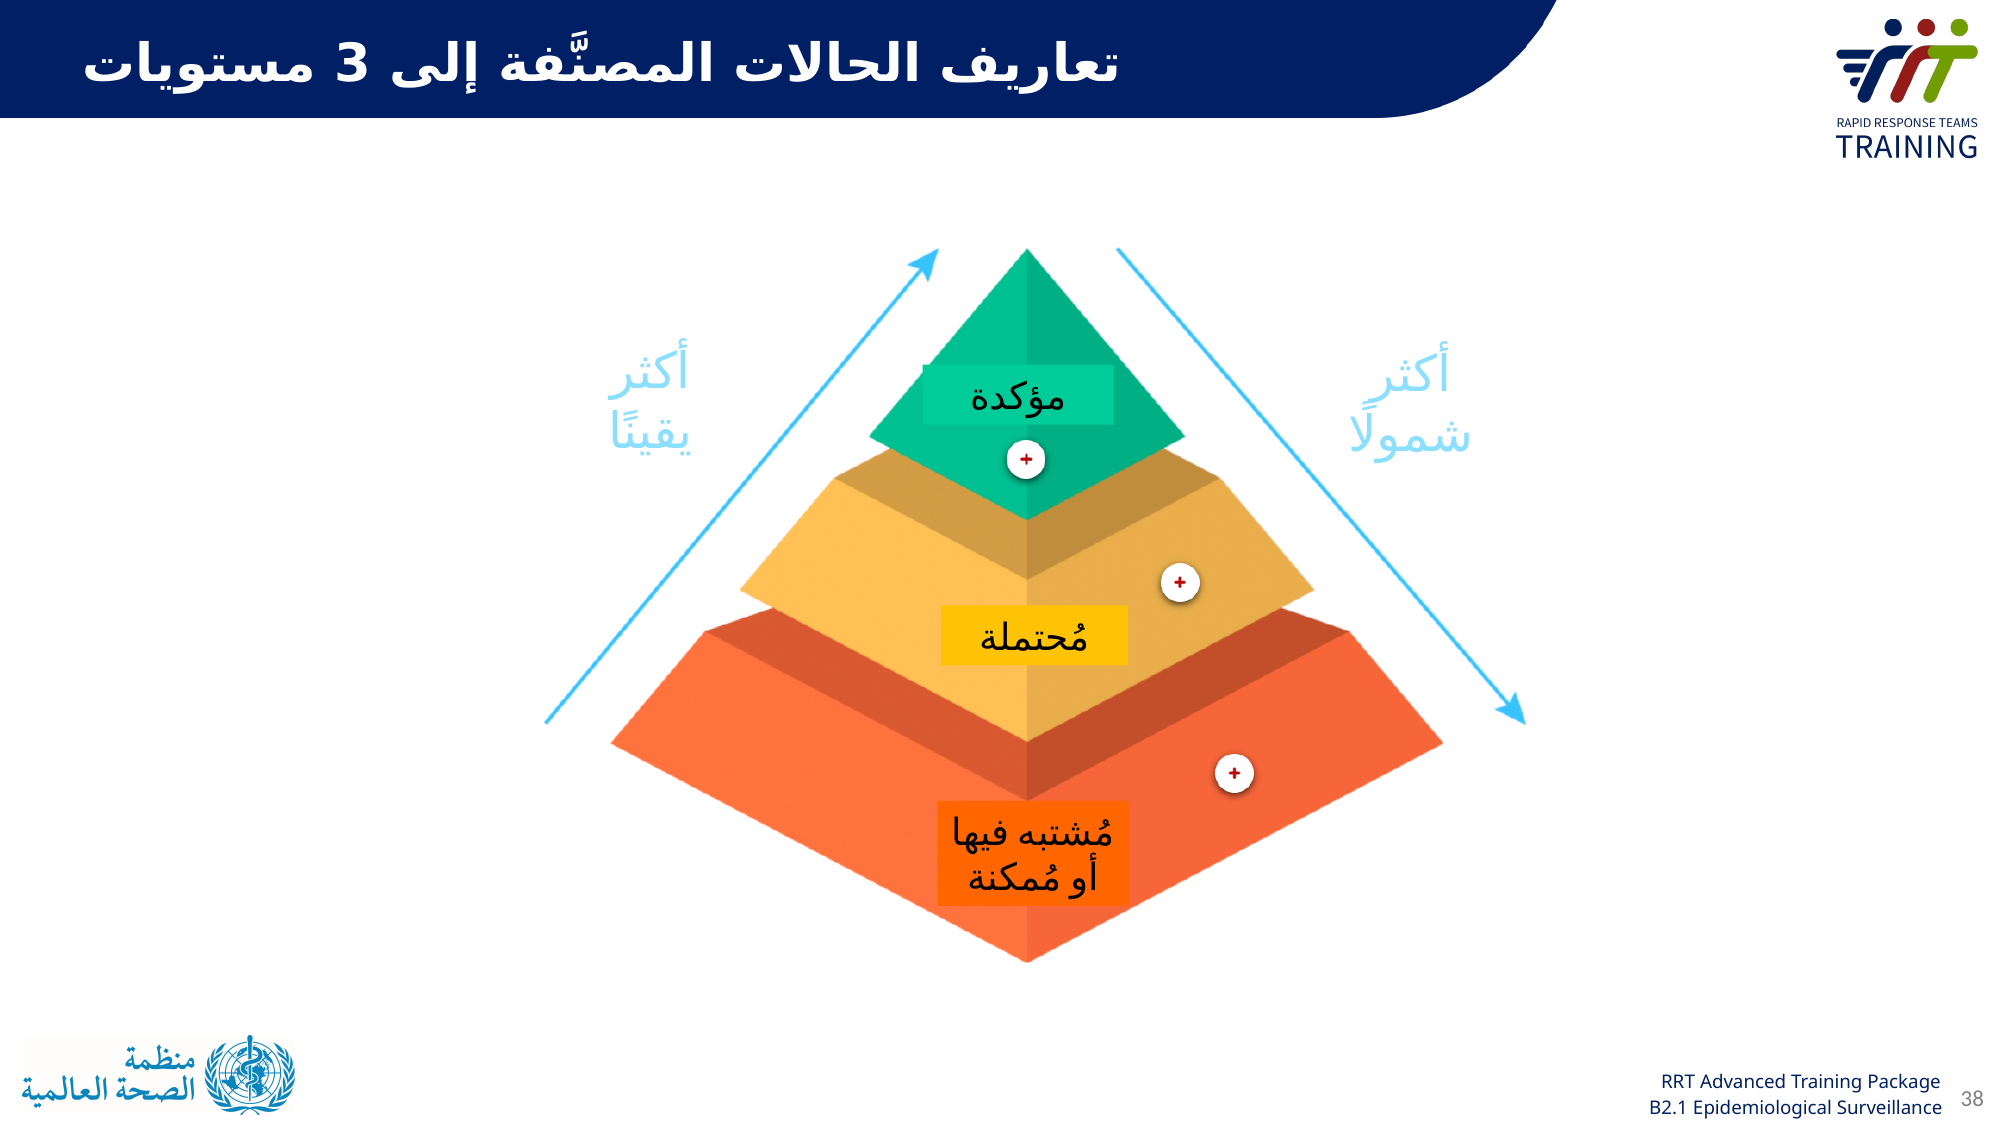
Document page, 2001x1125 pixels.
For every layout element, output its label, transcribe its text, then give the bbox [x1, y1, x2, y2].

text_box تعاريف الحالات المصنَّفة إلى 3 مستويات [29, 11, 1129, 118]
picture [1835, 19, 1978, 167]
picture [0, 0, 1578, 118]
picture [503, 217, 1605, 1000]
picture [252, 1050, 258, 1059]
picture [22, 1035, 295, 1115]
